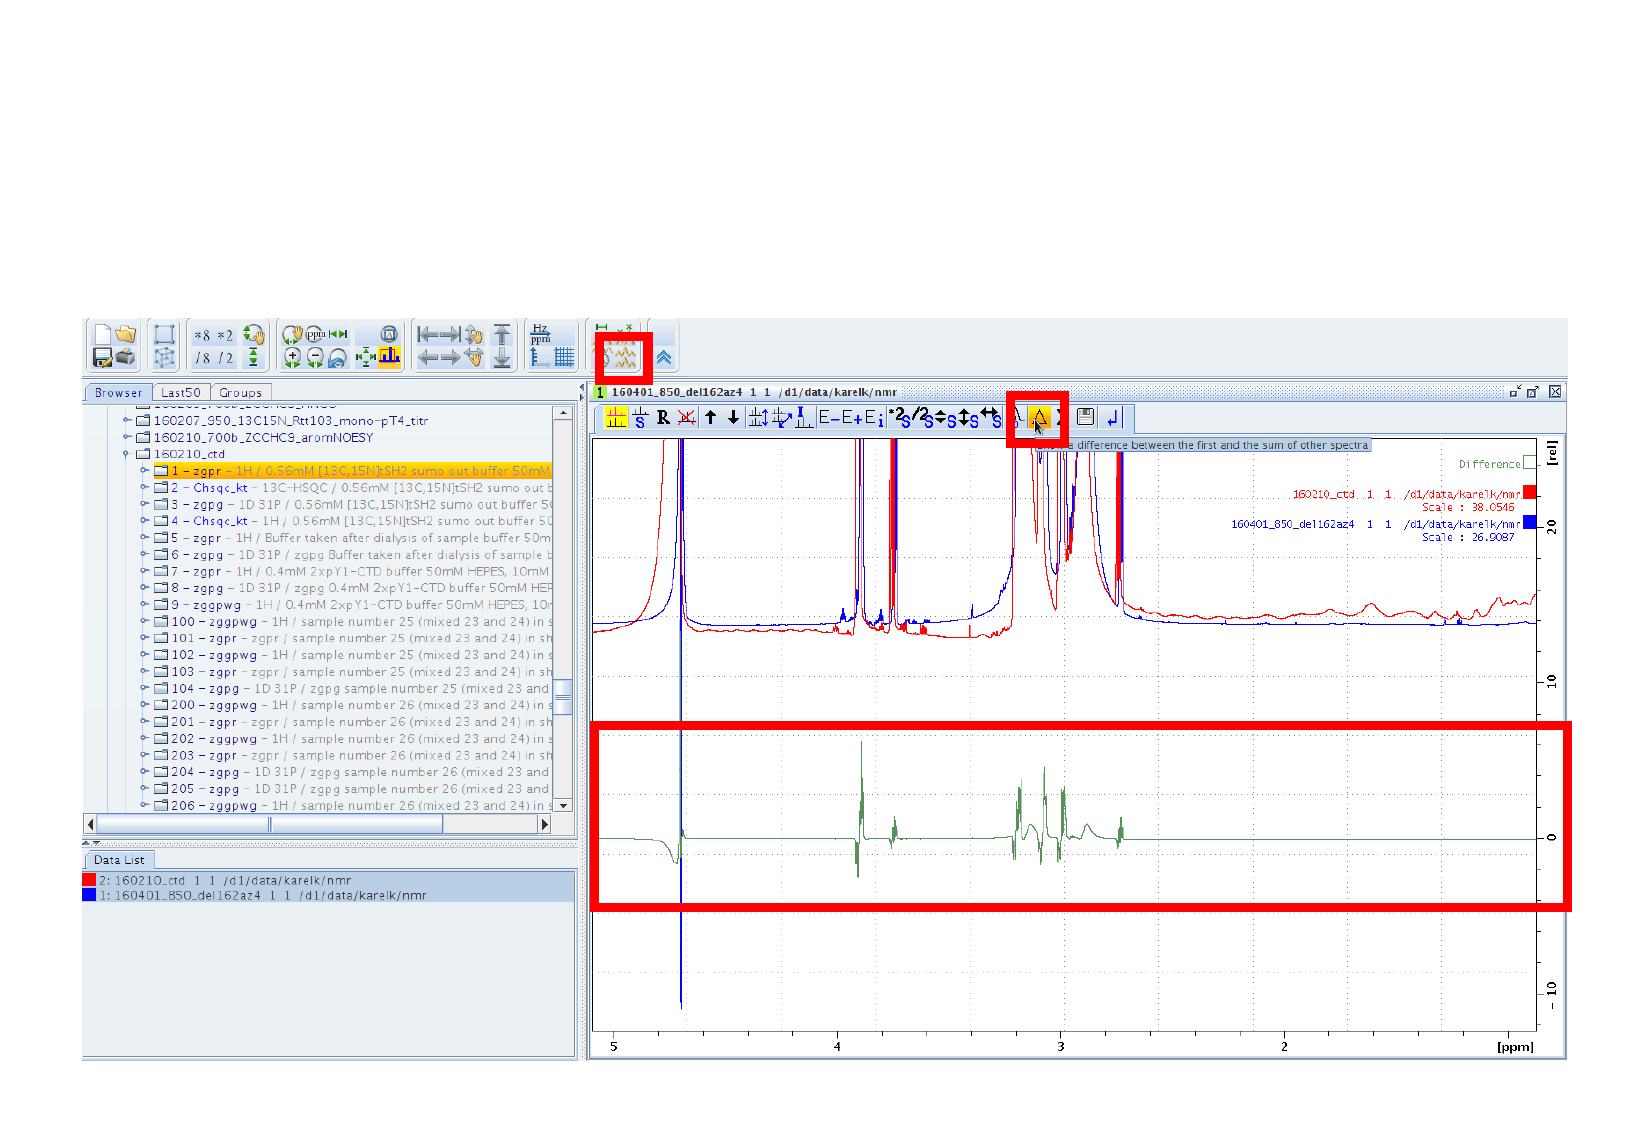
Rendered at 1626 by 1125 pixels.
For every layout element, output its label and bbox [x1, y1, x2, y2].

picture [82, 318, 1568, 1061]
